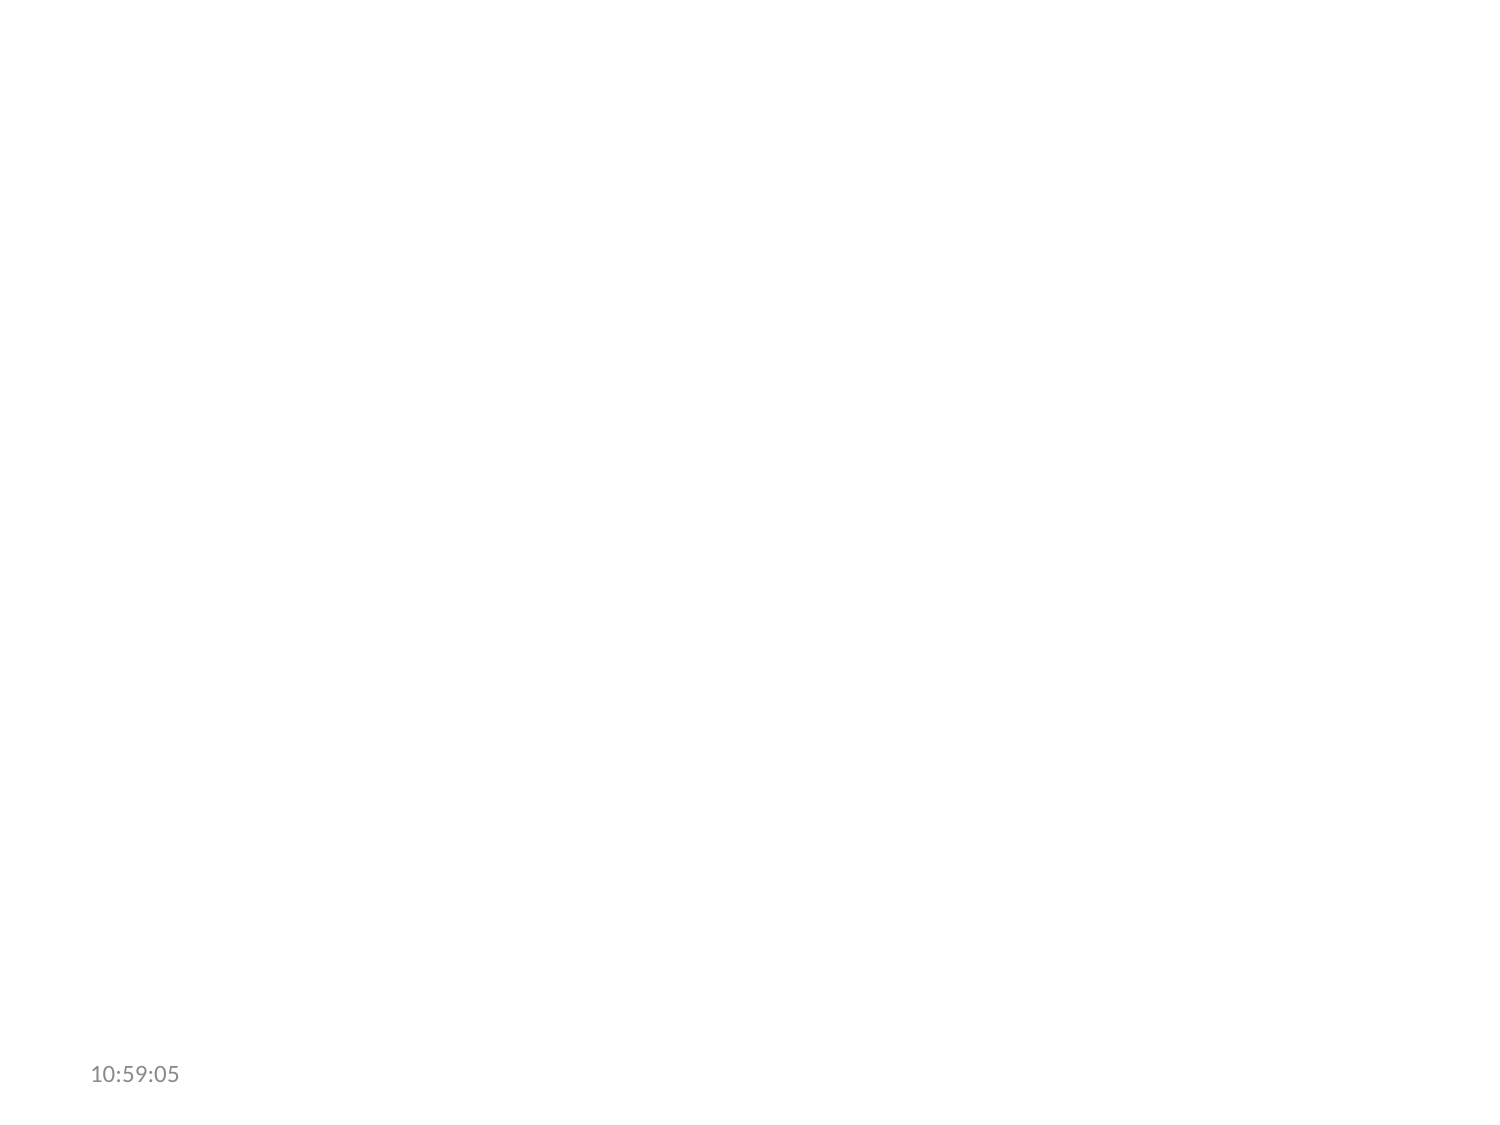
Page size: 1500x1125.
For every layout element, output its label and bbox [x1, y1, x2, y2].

slide_number [75, 1042, 425, 1103]
